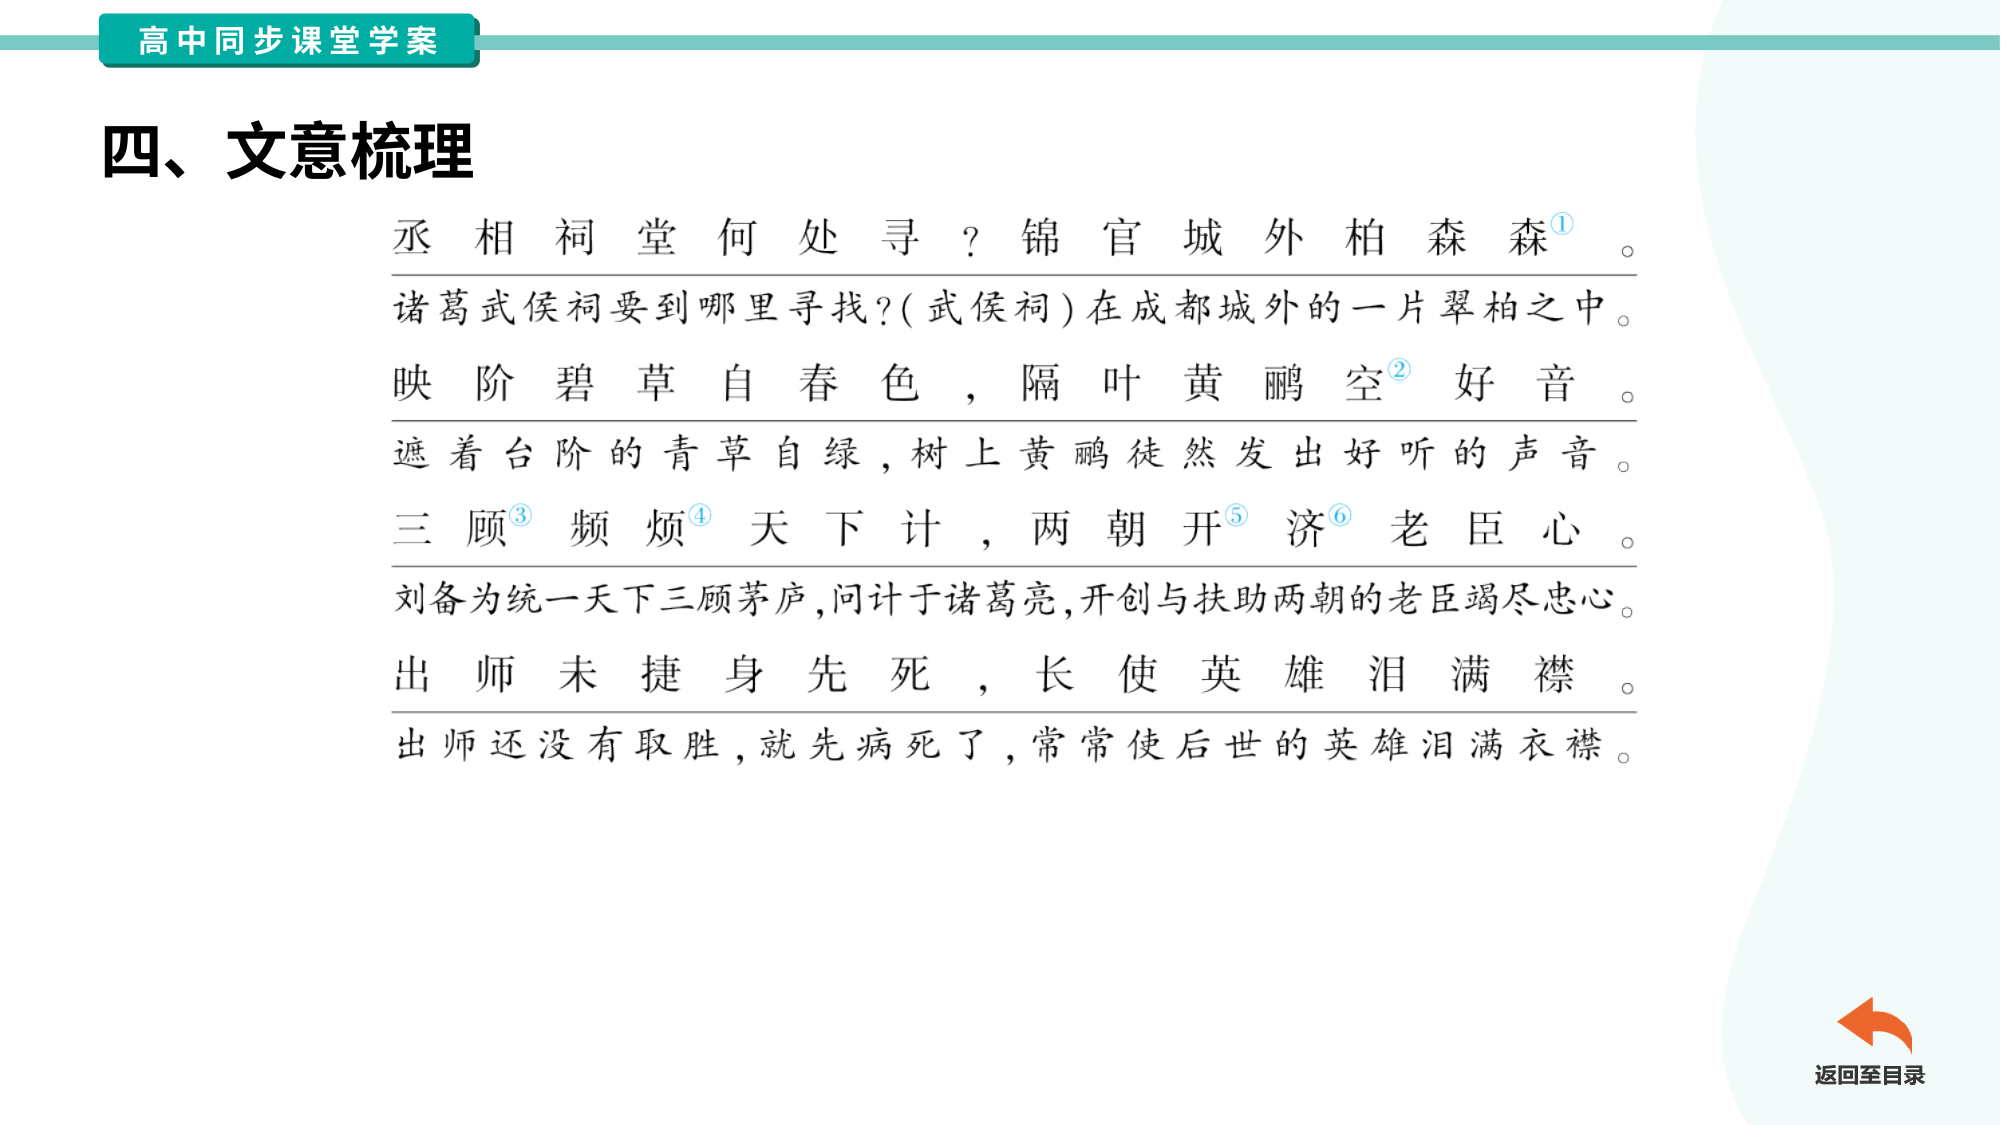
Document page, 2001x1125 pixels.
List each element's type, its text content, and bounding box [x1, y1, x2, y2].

text_box 四、文意梳理 [100, 76, 1899, 248]
picture [0, 0, 2000, 1125]
